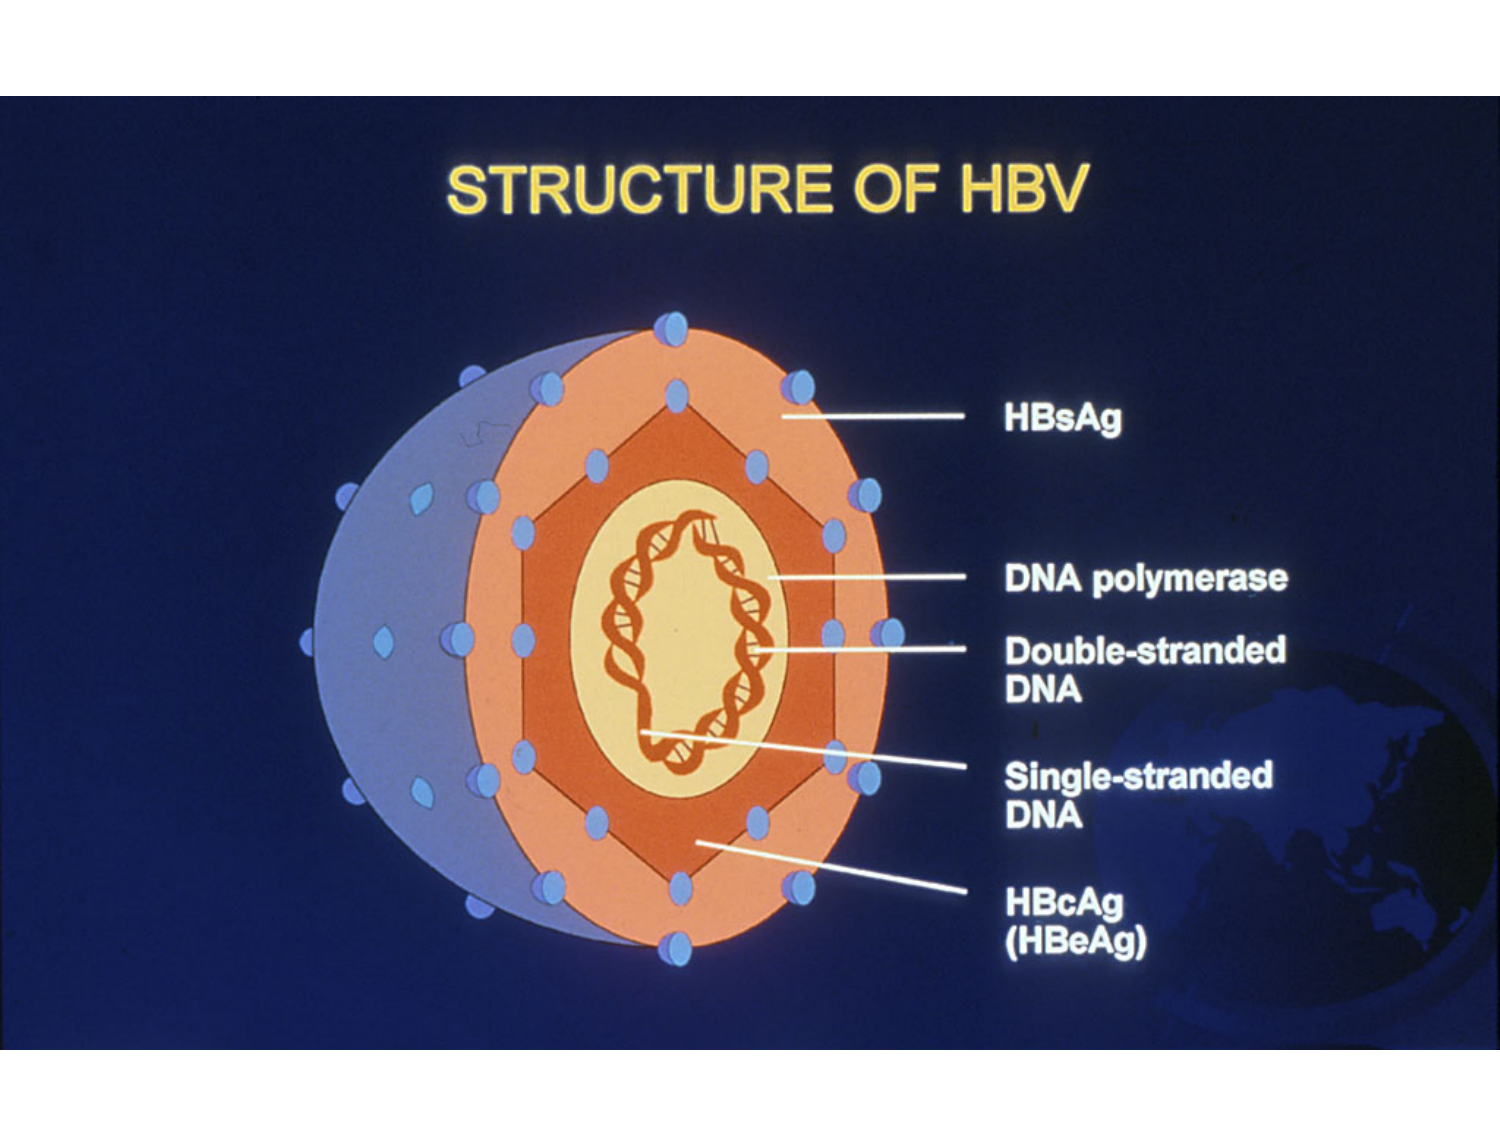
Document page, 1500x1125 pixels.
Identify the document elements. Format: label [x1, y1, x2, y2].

picture [0, 96, 1500, 1051]
